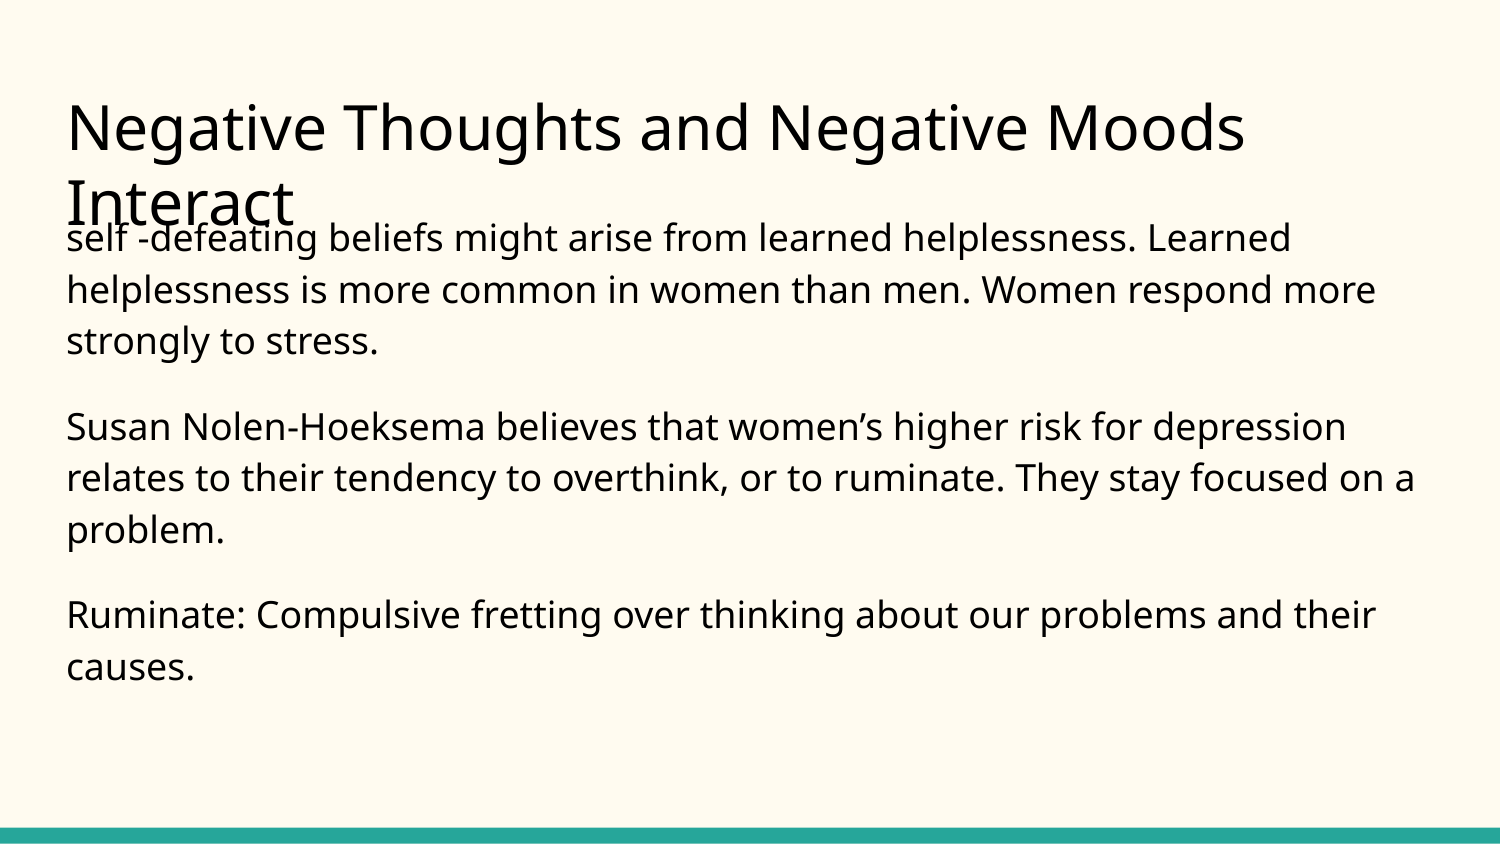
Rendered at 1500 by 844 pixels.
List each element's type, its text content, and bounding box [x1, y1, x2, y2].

title Negative Thoughts and Negative Moods Interact [51, 72, 1449, 174]
list self -defeating beliefs might arise from learned helplessness. Learned helplessness is more common in women than men. Women respond more strongly to stress. Susan Nolen-Hoeksema believes that women’s higher risk for depression relates to their tendency to overthink, or to ruminate. They stay focused on a problem. Ruminate: Compulsive fretting over thinking about our problems and their causes. [51, 192, 1449, 750]
